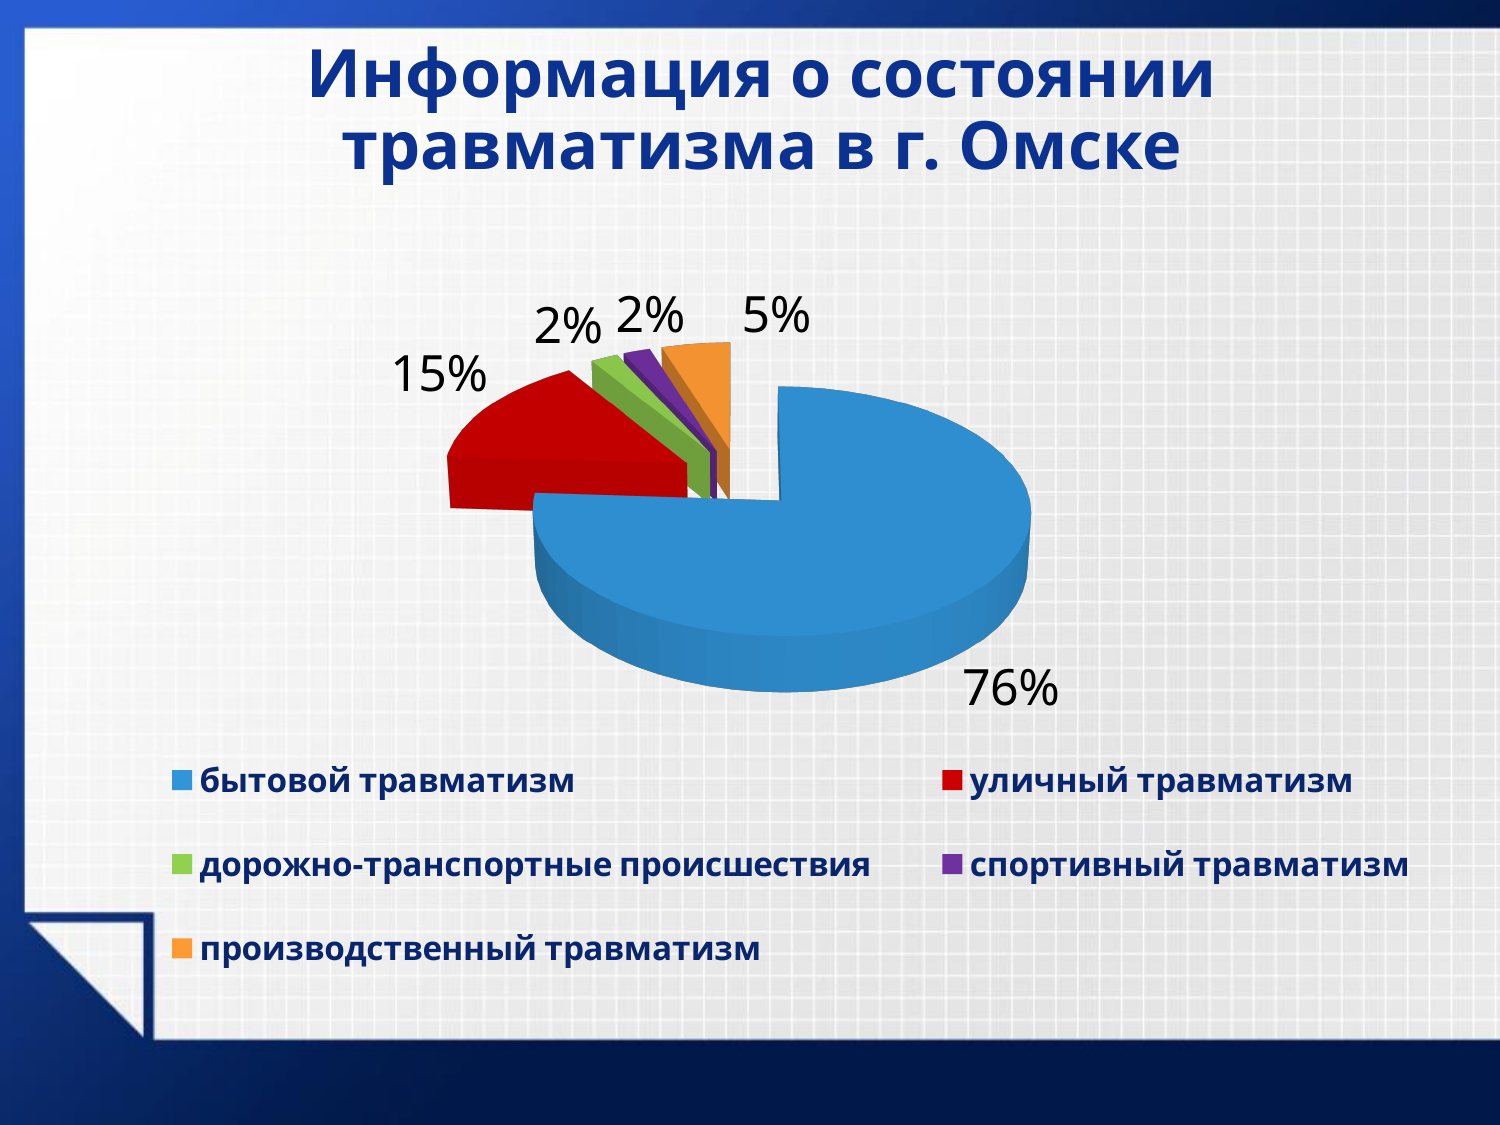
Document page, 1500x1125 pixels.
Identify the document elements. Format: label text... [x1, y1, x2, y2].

text_box Информация о состоянии травматизма в г. Омске [183, 50, 1341, 173]
picture [0, 0, 1500, 1125]
chart [111, 195, 1471, 1059]
